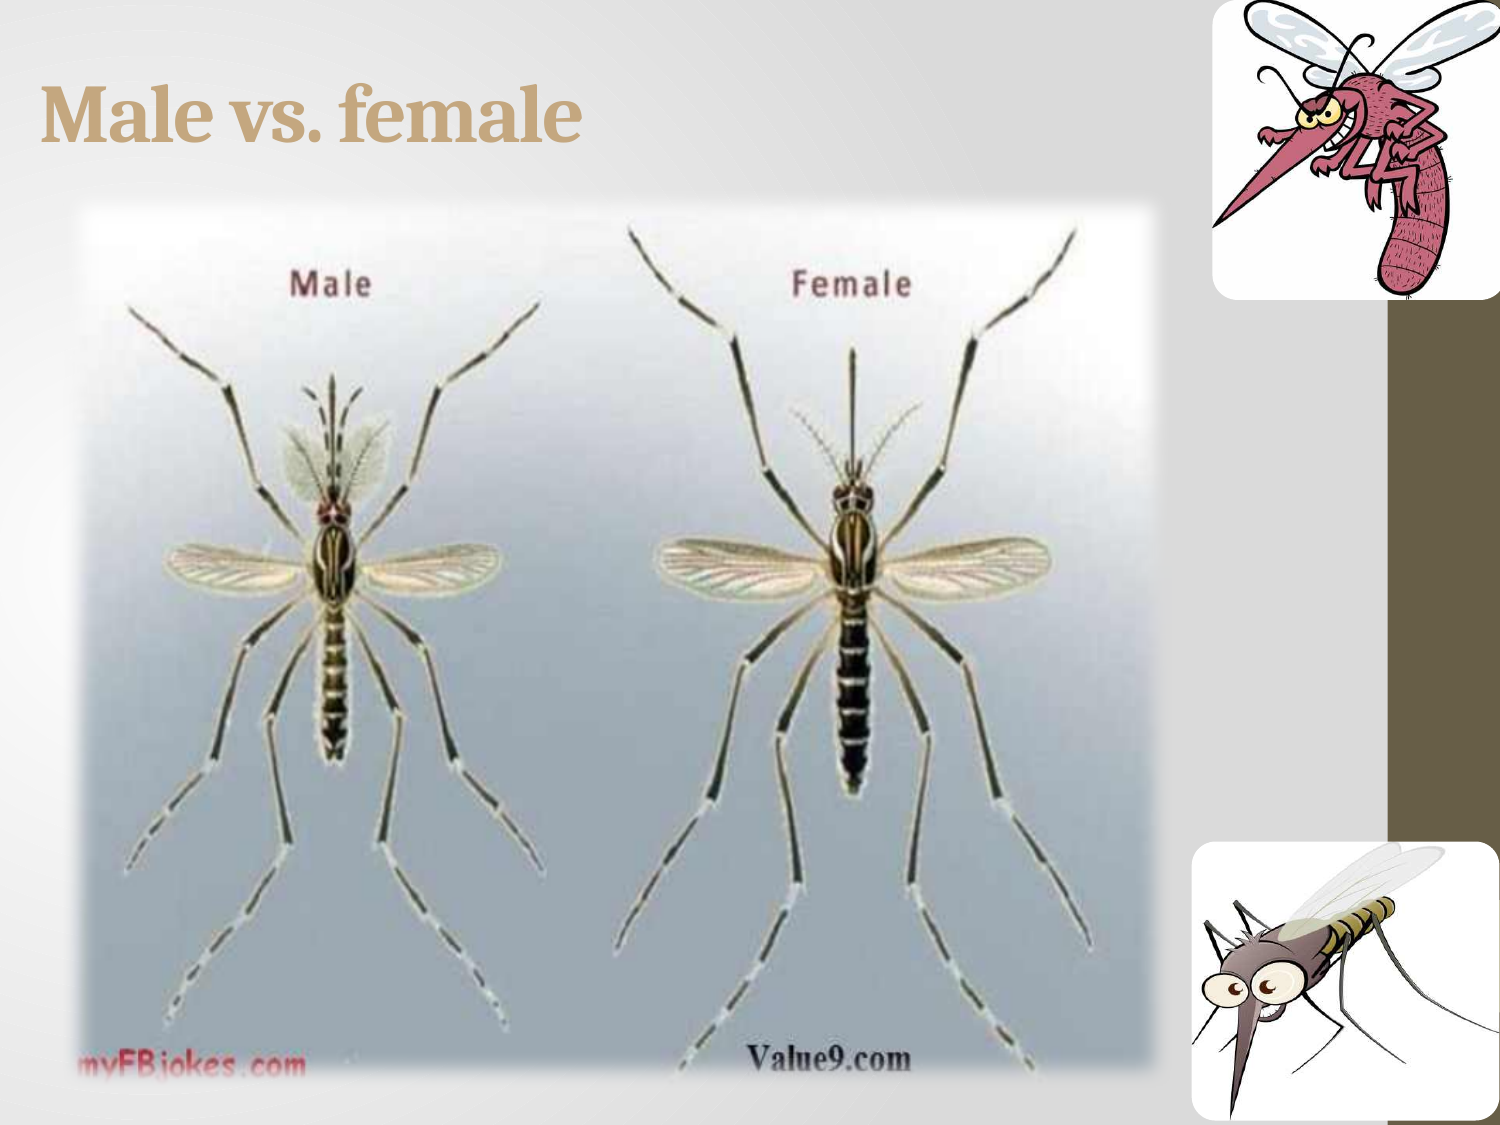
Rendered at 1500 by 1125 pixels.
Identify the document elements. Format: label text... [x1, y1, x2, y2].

picture [1211, 0, 1500, 301]
picture [61, 186, 1174, 1088]
picture [1191, 841, 1500, 1122]
title Male vs. female [24, 50, 1209, 168]
